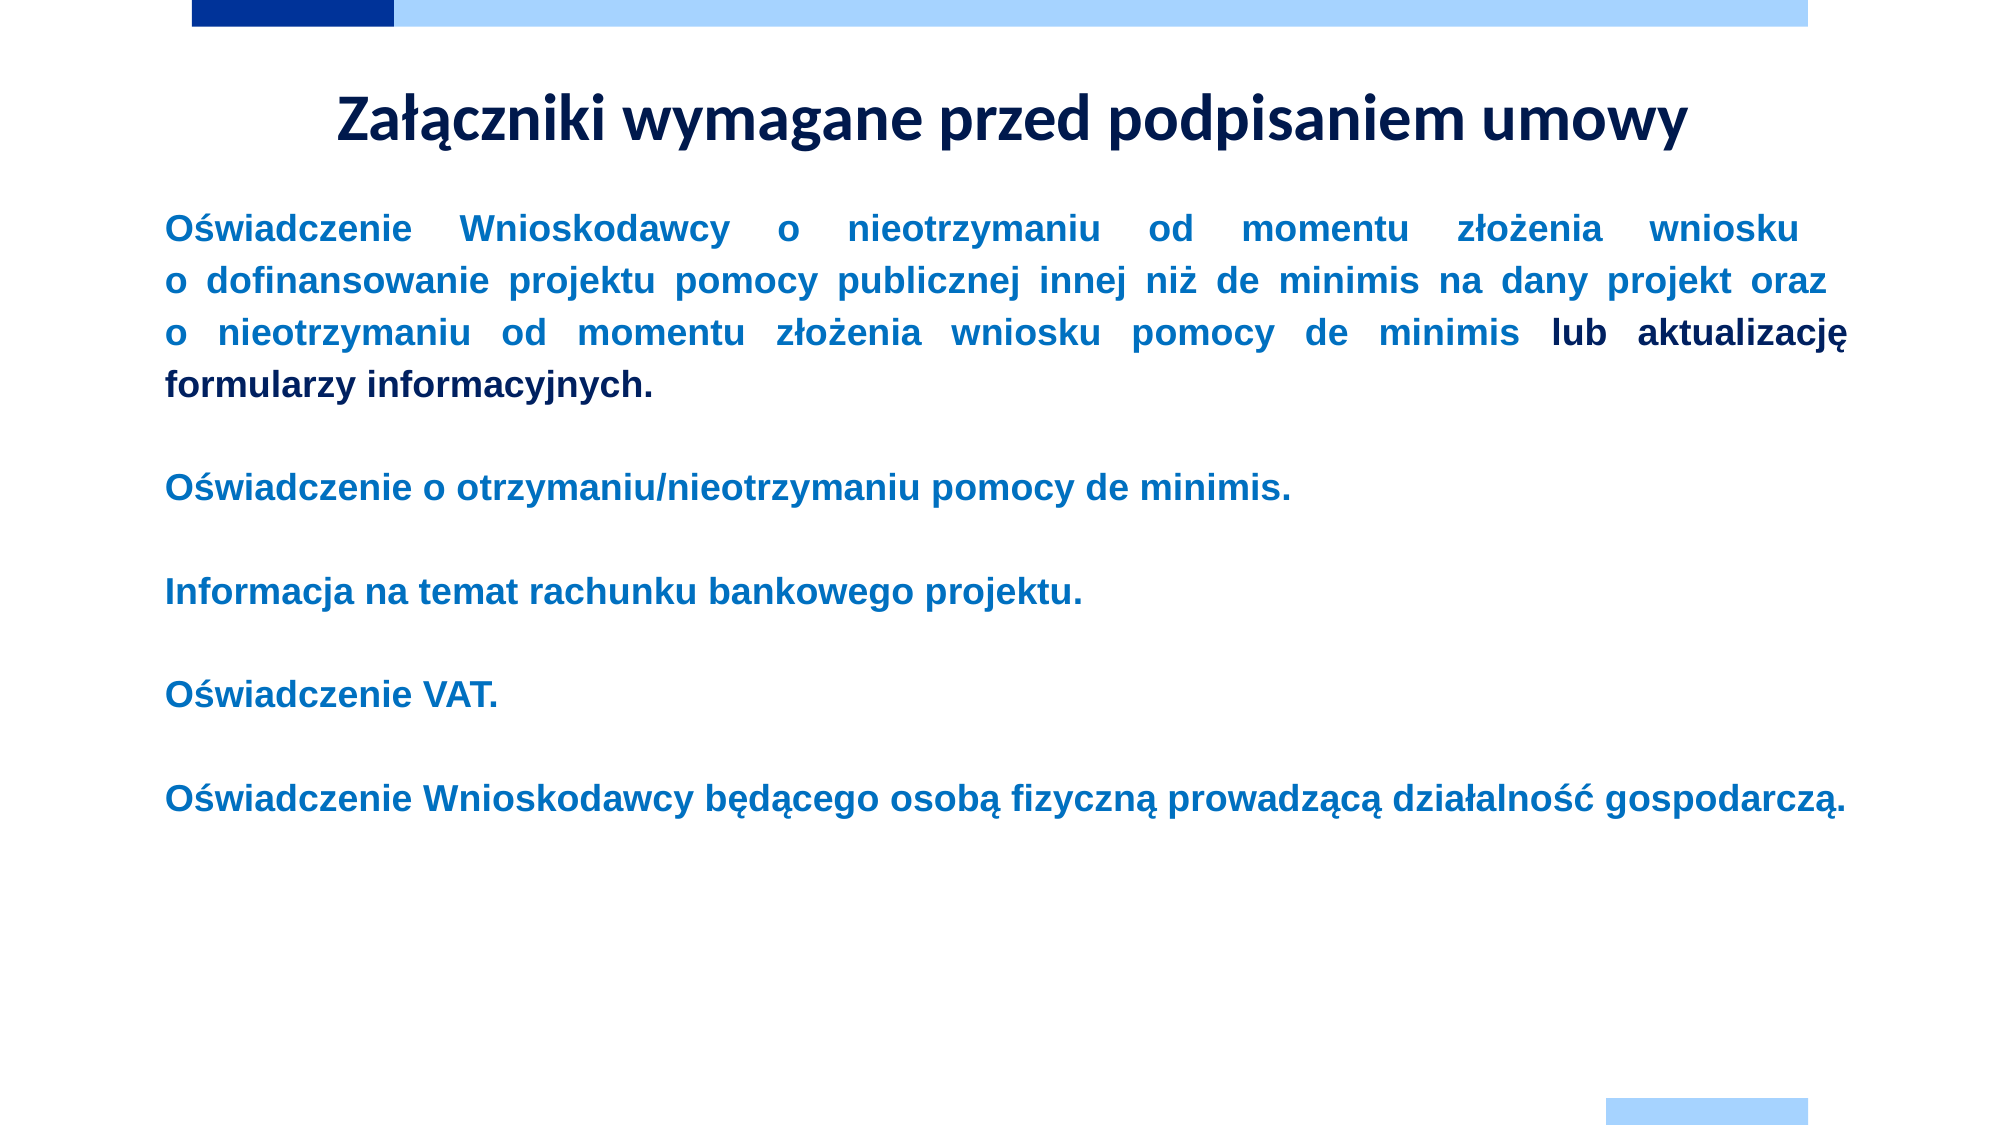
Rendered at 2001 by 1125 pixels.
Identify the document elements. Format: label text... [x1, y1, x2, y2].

text_box Załączniki wymagane przed podpisaniem umowy [126, 66, 1901, 161]
text_box Oświadczenie Wnioskodawcy o nieotrzymaniu od momentu złożenia wniosku o dofinansowanie projektu pomocy publicznej innej niż de minimis na dany projekt oraz o nieotrzymaniu od momentu złożenia wniosku pomocy de minimis lub aktualizację formularzy informacyjnych. Oświadczenie o otrzymaniu/nieotrzymaniu pomocy de minimis. Informacja na temat rachunku bankowego projektu. Oświadczenie VAT. Oświadczenie Wnioskodawcy będącego osobą fizyczną prowadzącą działalność gospodarczą. [150, 190, 1863, 1033]
